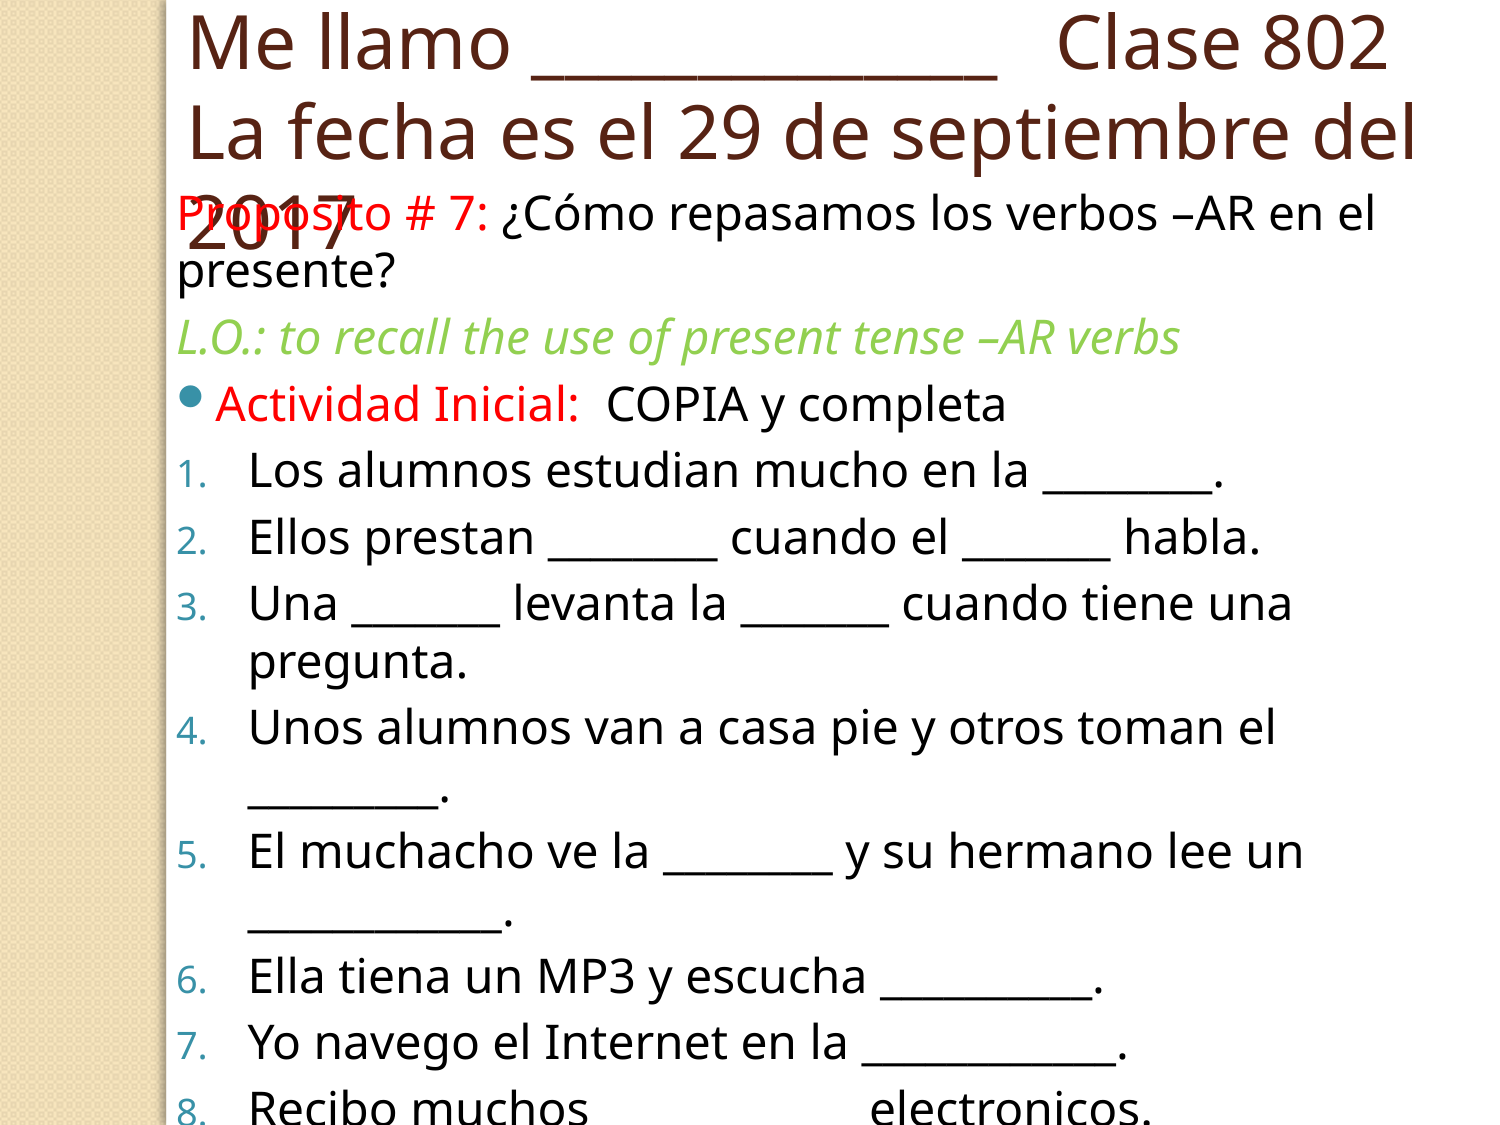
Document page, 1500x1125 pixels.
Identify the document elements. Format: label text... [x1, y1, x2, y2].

text_box Proposito # 7: ¿Cómo repasamos los verbos –AR en el presente? L.O.: to recall the use of present tense –AR verbs Actividad Inicial: COPIA y completa Los alumnos estudian mucho en la ________. Ellos prestan ________ cuando el _______ habla. Una _______ levanta la _______ cuando tiene una pregunta. Unos alumnos van a casa pie y otros toman el _________. El muchacho ve la ________ y su hermano lee un ____________. Ella tiena un MP3 y escucha __________. Yo navego el Internet en la ____________. Recibo muchos ____________ electronicos. [149, 174, 1488, 1125]
text_box Me llamo ______________ Clase 802 La fecha es el 29 de septiembre del 2017 [171, 0, 1475, 174]
